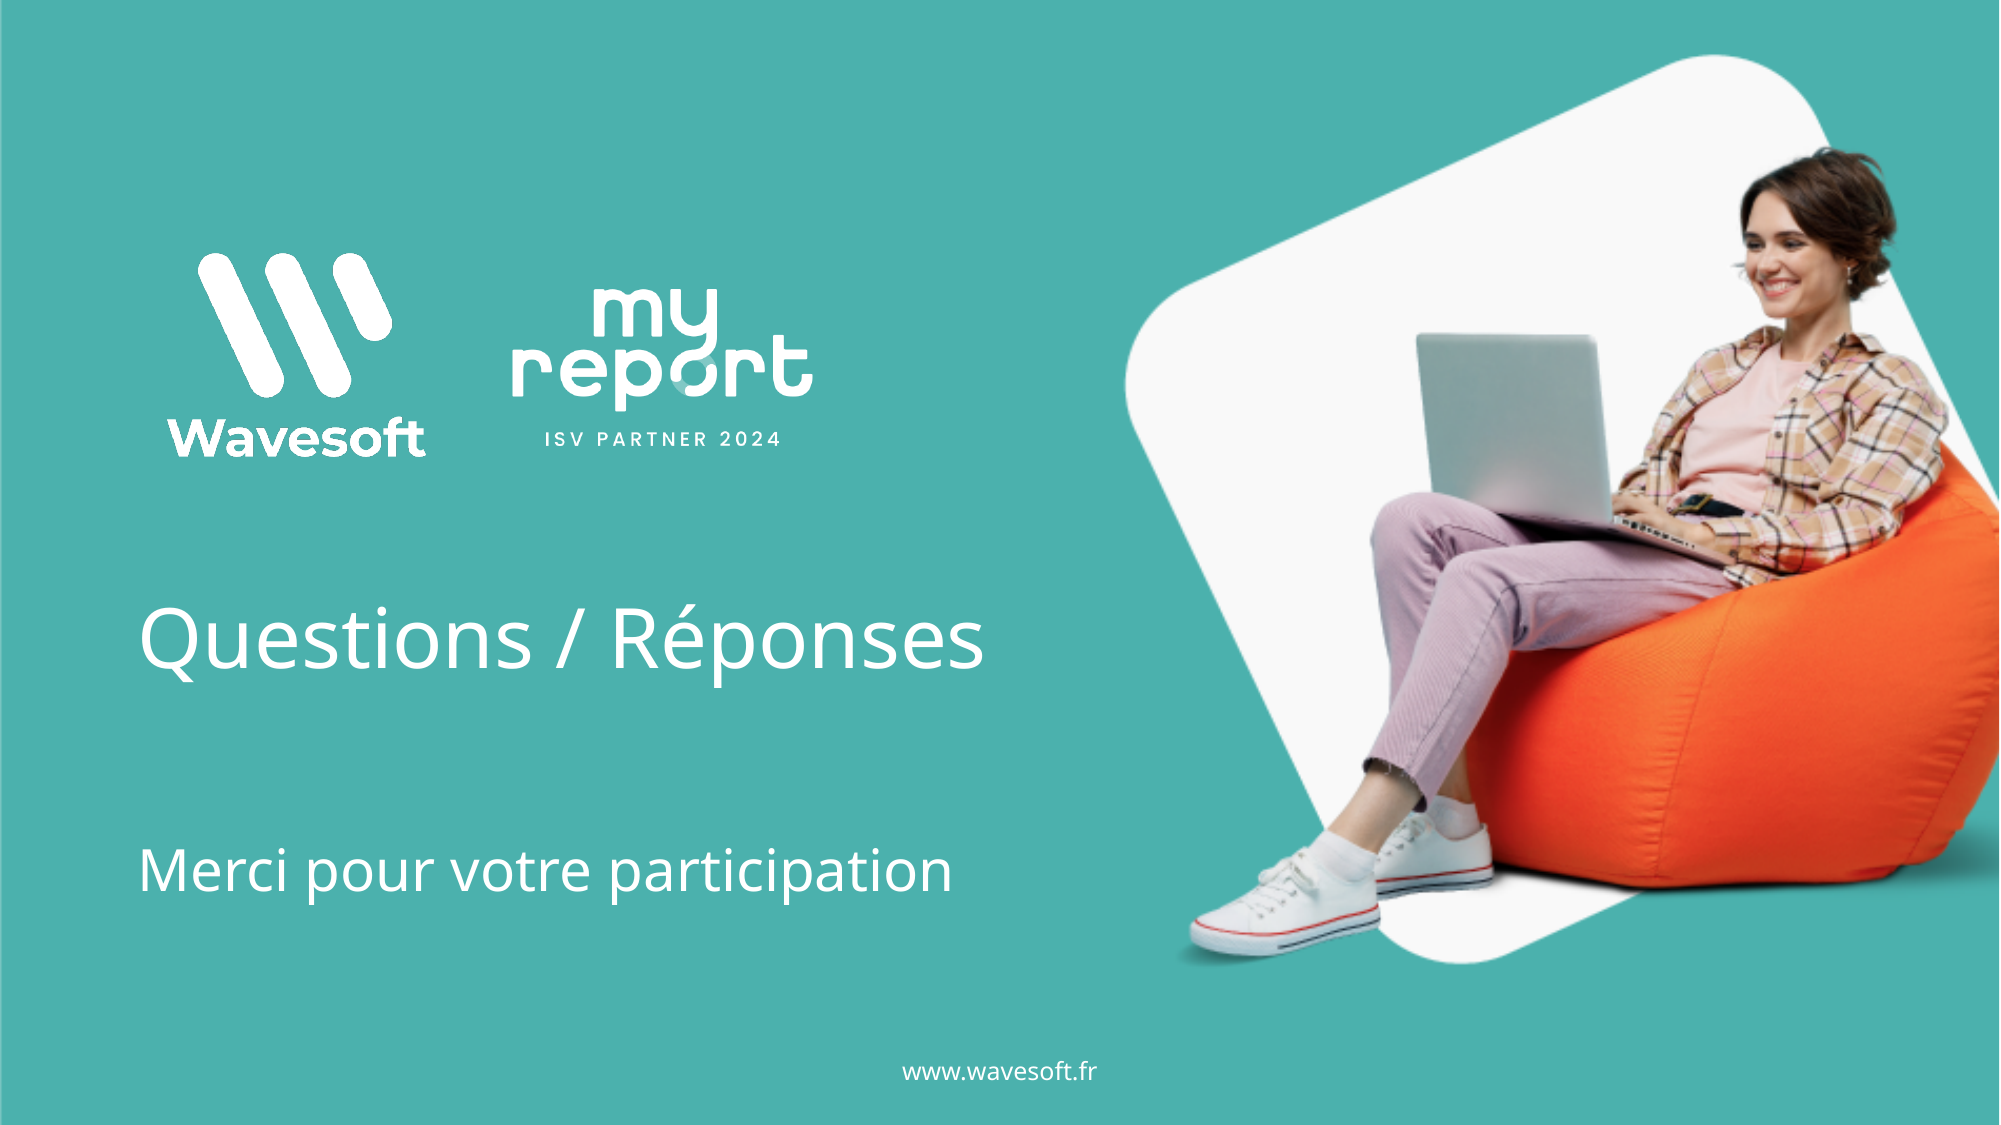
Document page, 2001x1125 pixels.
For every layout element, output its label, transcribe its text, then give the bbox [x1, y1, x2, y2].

footer www.wavesoft.fr [662, 1042, 1338, 1103]
picture [0, 0, 2000, 1125]
text_box Merci pour votre participation [122, 833, 1203, 961]
list Questions / Réponses [122, 589, 1203, 717]
